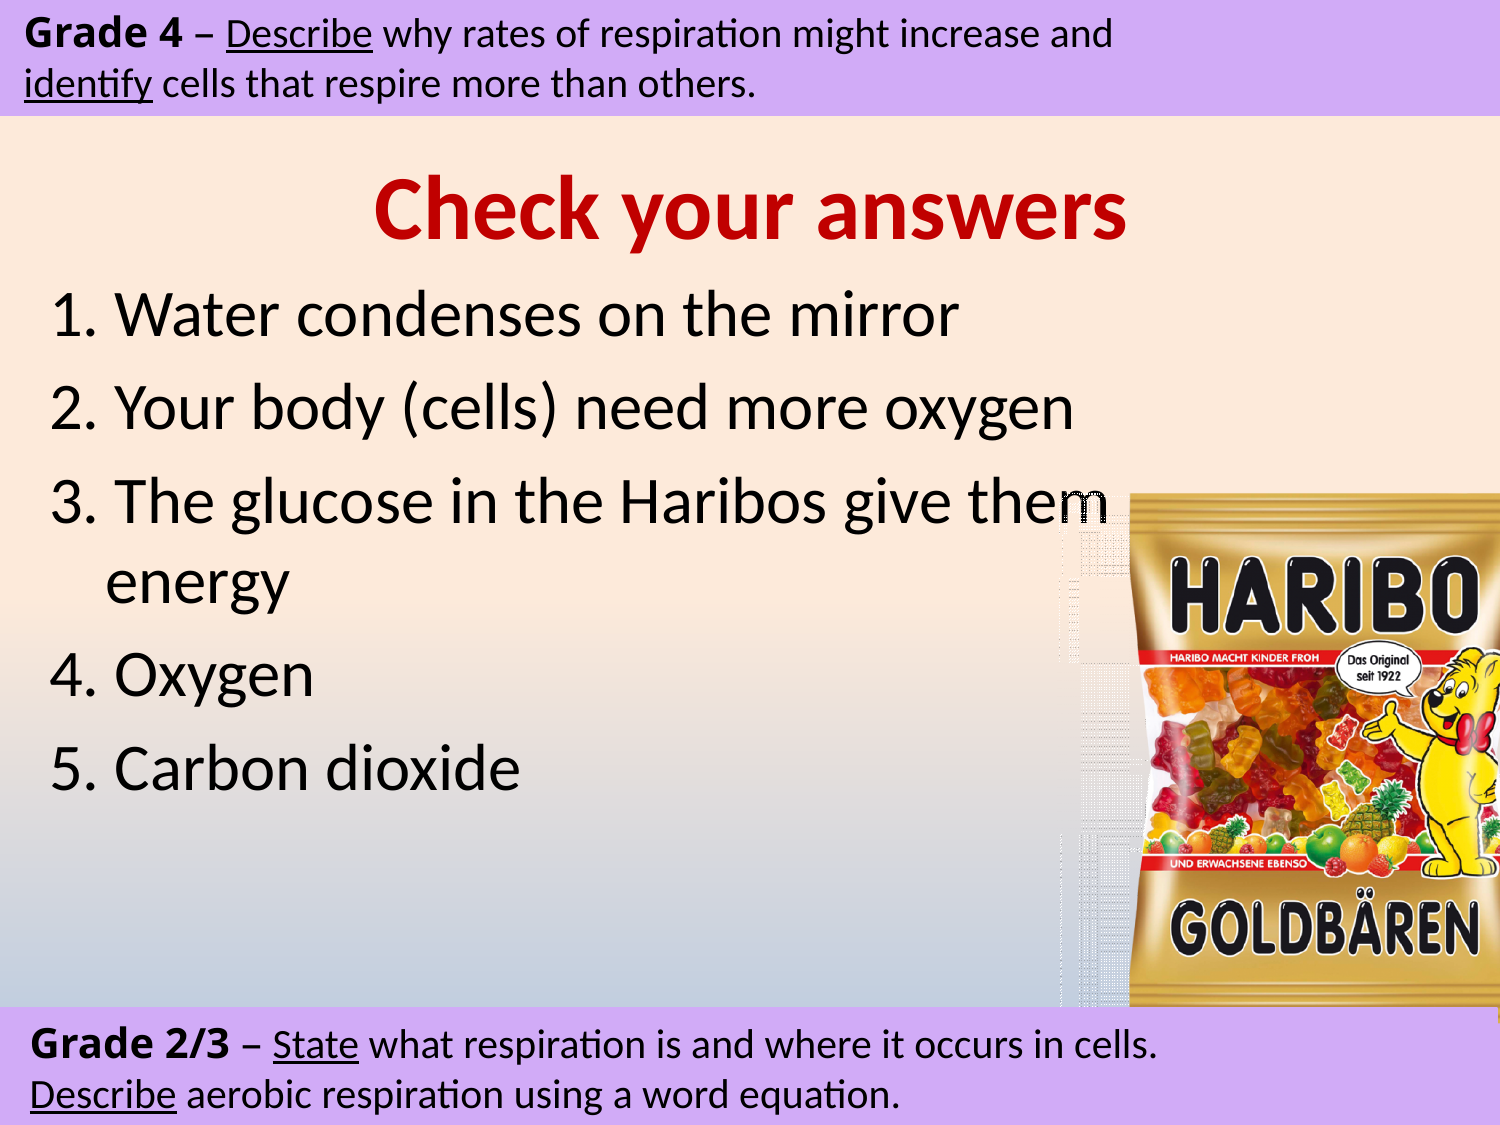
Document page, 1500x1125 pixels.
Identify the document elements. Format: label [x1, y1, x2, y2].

text_box [0, 0, 4, 234]
text_box [8, 0, 1500, 1125]
